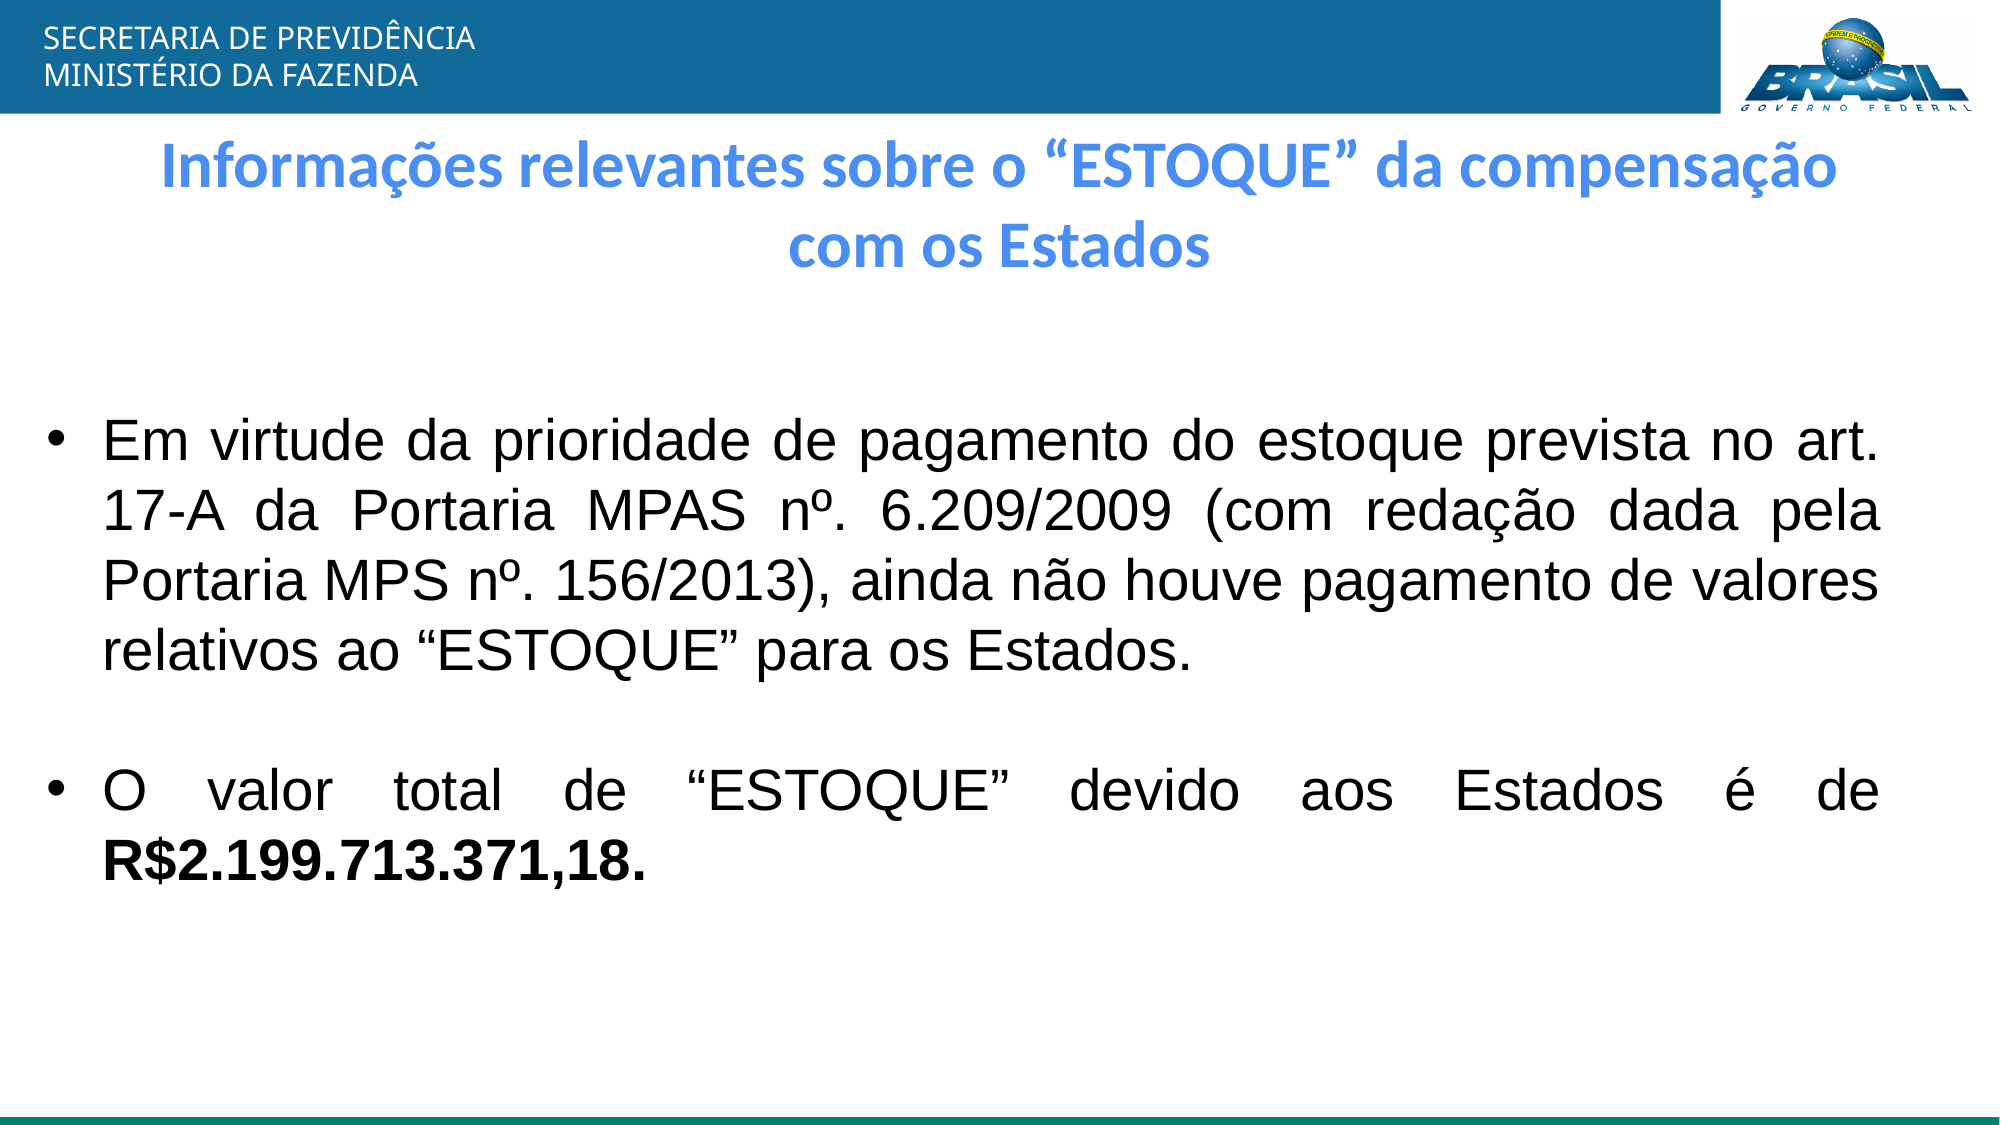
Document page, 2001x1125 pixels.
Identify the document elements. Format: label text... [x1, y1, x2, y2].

picture [0, 1117, 2000, 1125]
text_box Em virtude da prioridade de pagamento do estoque prevista no art. 17-A da Portaria MPAS nº. 6.209/2009 (com redação dada pela Portaria MPS nº. 156/2013), ainda não houve pagamento de valores relativos ao “ESTOQUE” para os Estados. O valor total de “ESTOQUE” devido aos Estados é de R$2.199.713.371,18. [31, 394, 1898, 900]
picture [1741, 18, 1972, 111]
text_box Informações relevantes sobre o “ESTOQUE” da compensação com os Estados [99, 113, 1900, 268]
